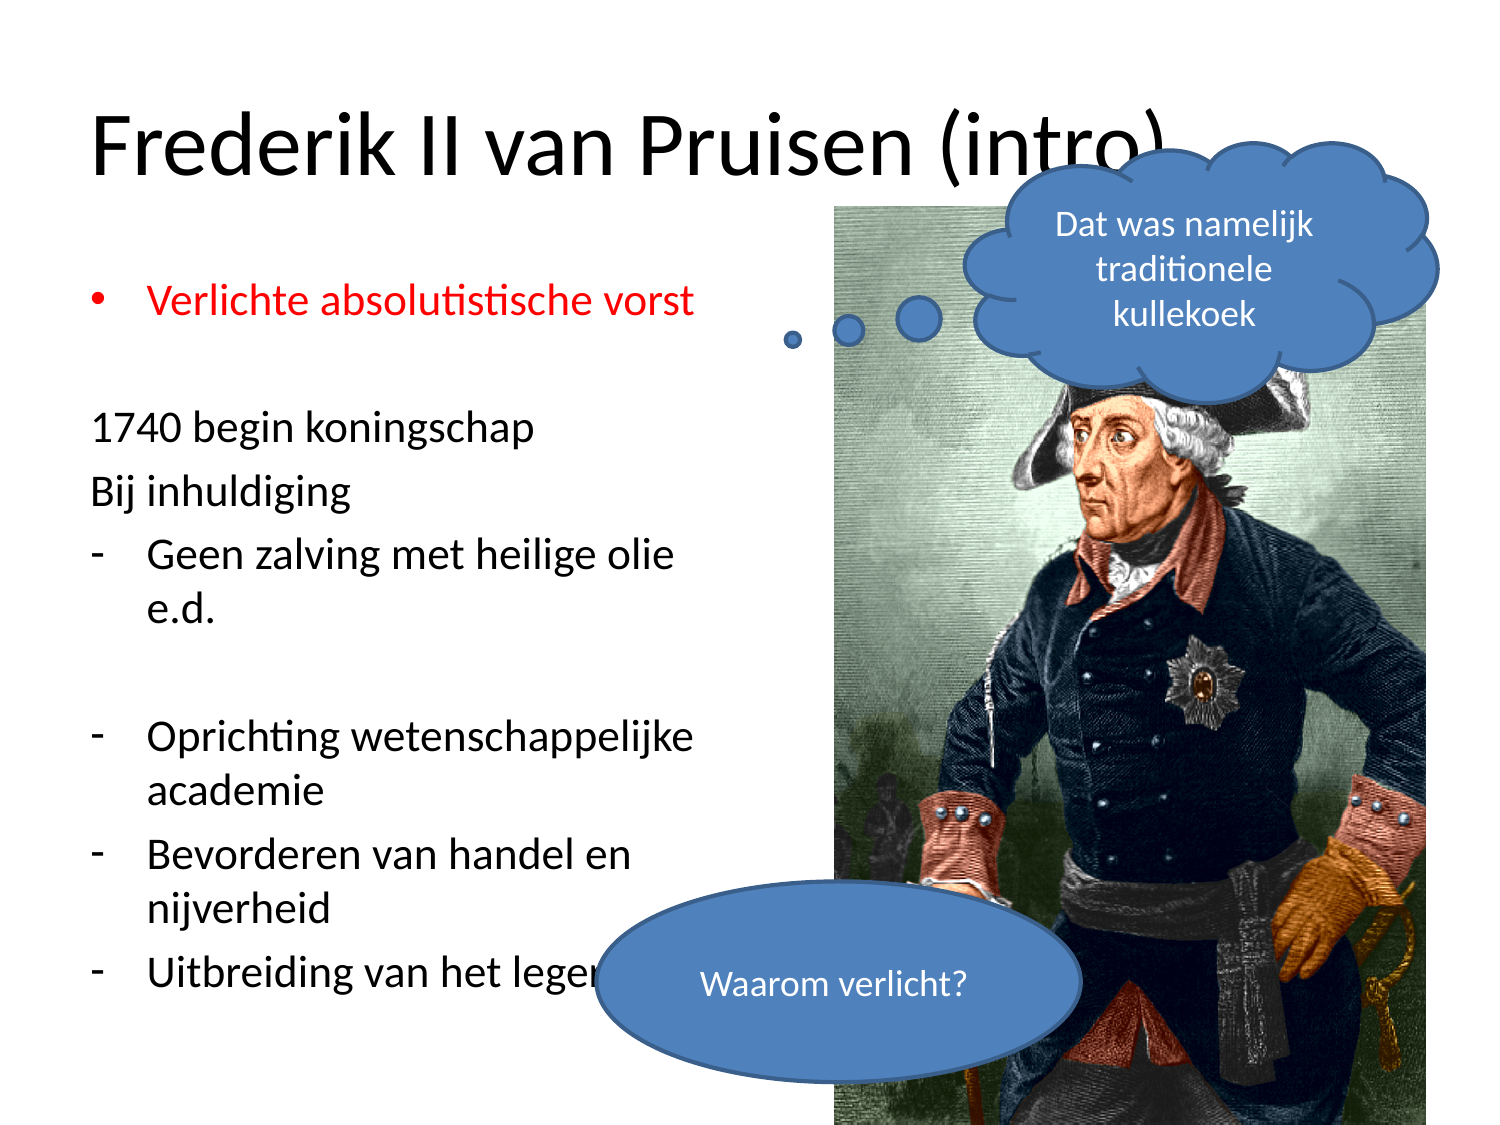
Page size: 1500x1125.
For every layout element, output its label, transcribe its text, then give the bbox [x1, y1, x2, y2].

text_box Dat was namelijk traditionele kullekoek [1008, 141, 1428, 206]
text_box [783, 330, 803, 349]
title Frederik II van Pruisen (intro)_ [75, 45, 1425, 233]
list Verlichte absolutistische vorst 1740 begin koningschap Bij inhuldiging Geen zalving met heilige olie e.d. Oprichting wetenschappelijke academie Bevorderen van handel en nijverheid Uitbreiding van het leger [75, 262, 738, 1005]
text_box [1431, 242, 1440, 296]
text_box Waarom verlicht? [594, 879, 829, 1085]
picture [834, 205, 1426, 1125]
